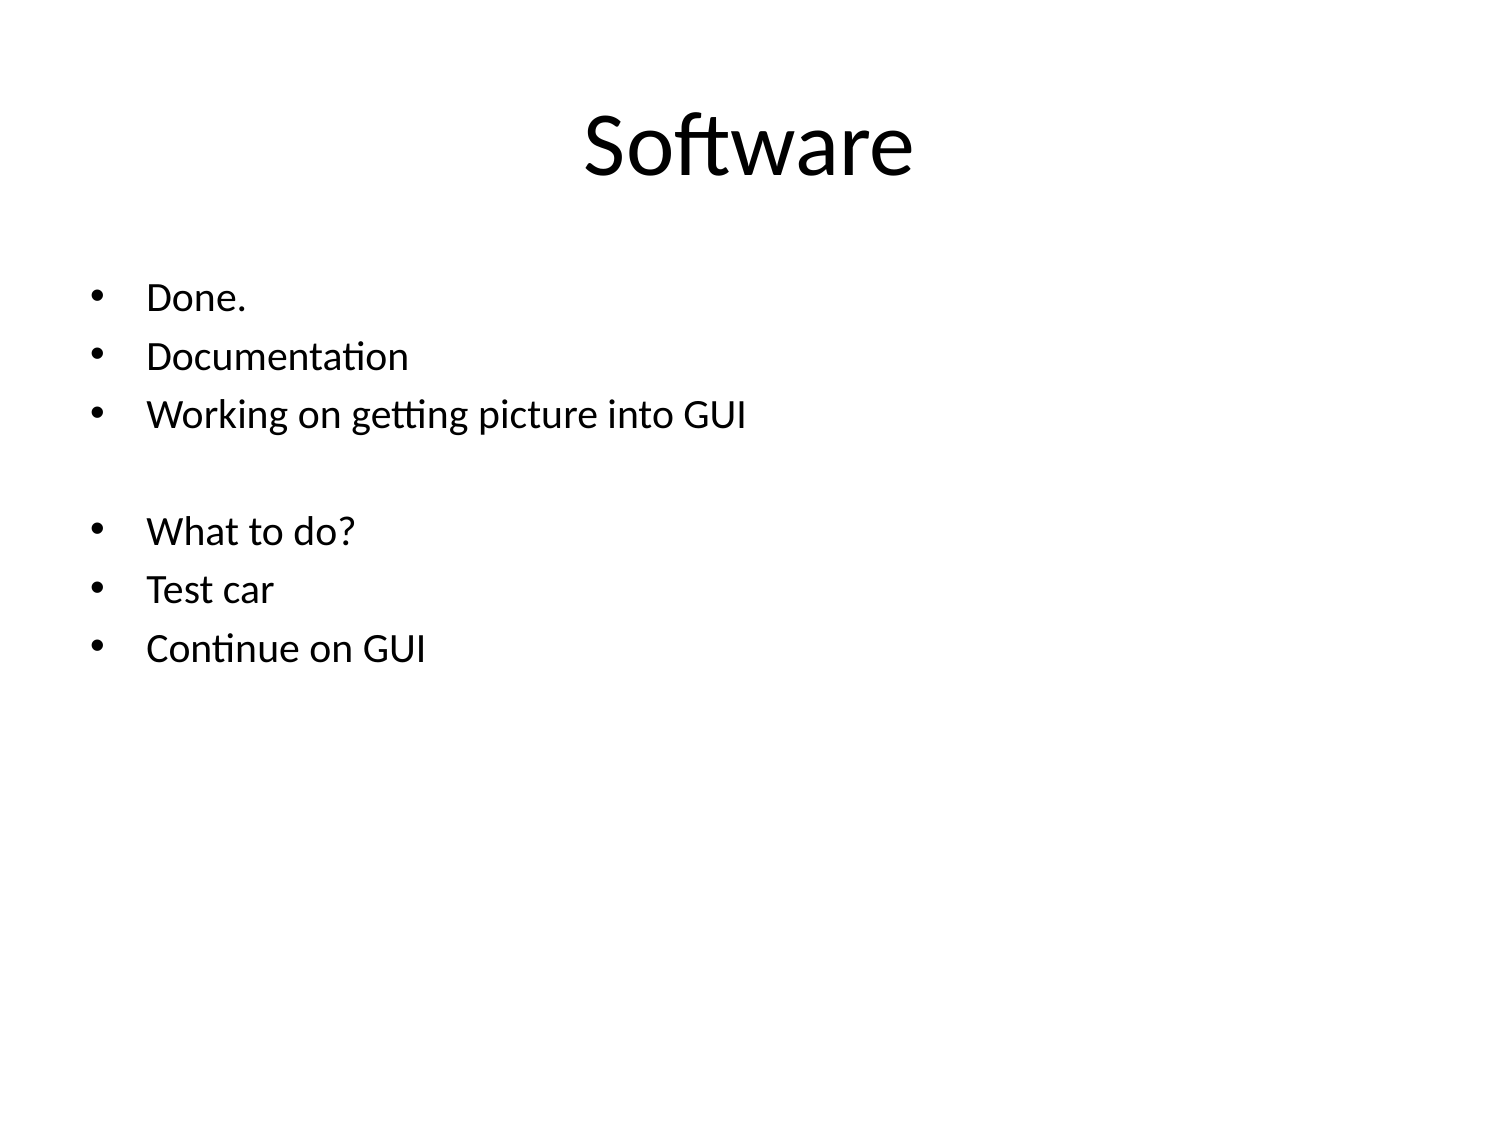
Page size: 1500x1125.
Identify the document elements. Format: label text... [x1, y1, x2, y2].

list Done. Documentation Working on getting picture into GUI What to do? Test car Continue on GUI [75, 262, 1425, 1005]
title Software [75, 45, 1425, 233]
